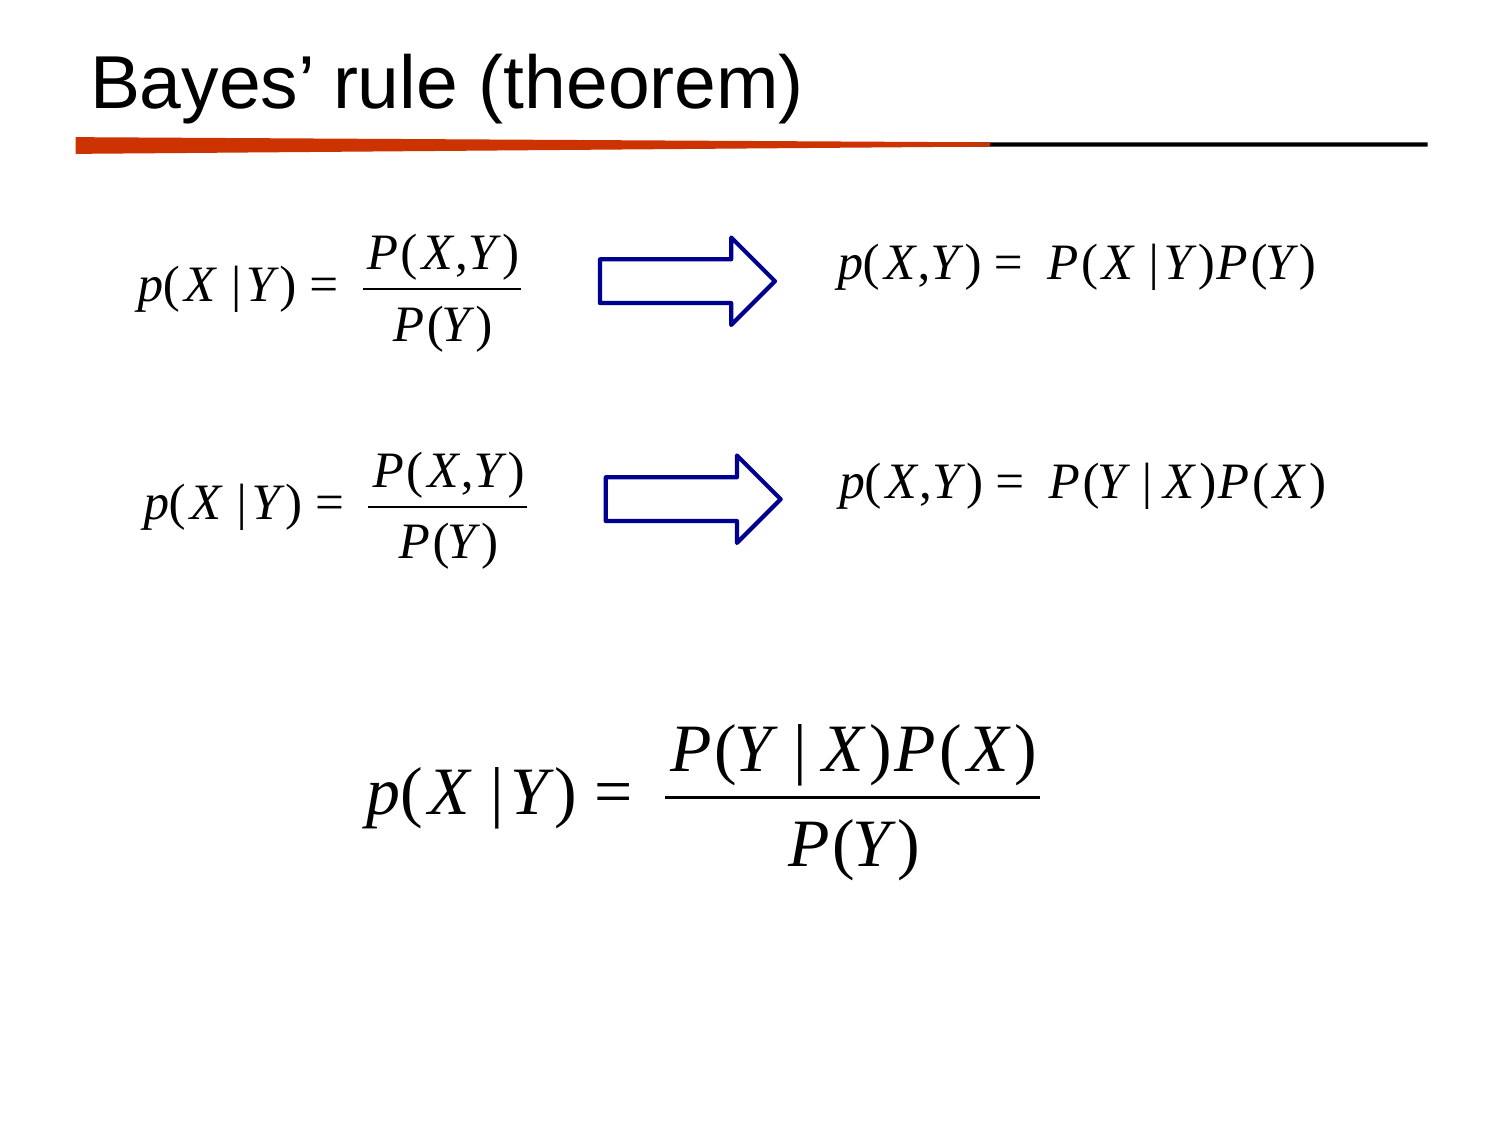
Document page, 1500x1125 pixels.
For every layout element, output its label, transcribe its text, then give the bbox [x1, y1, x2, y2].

title Bayes’ rule (theorem) [74, 24, 1426, 133]
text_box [124, 224, 1330, 888]
